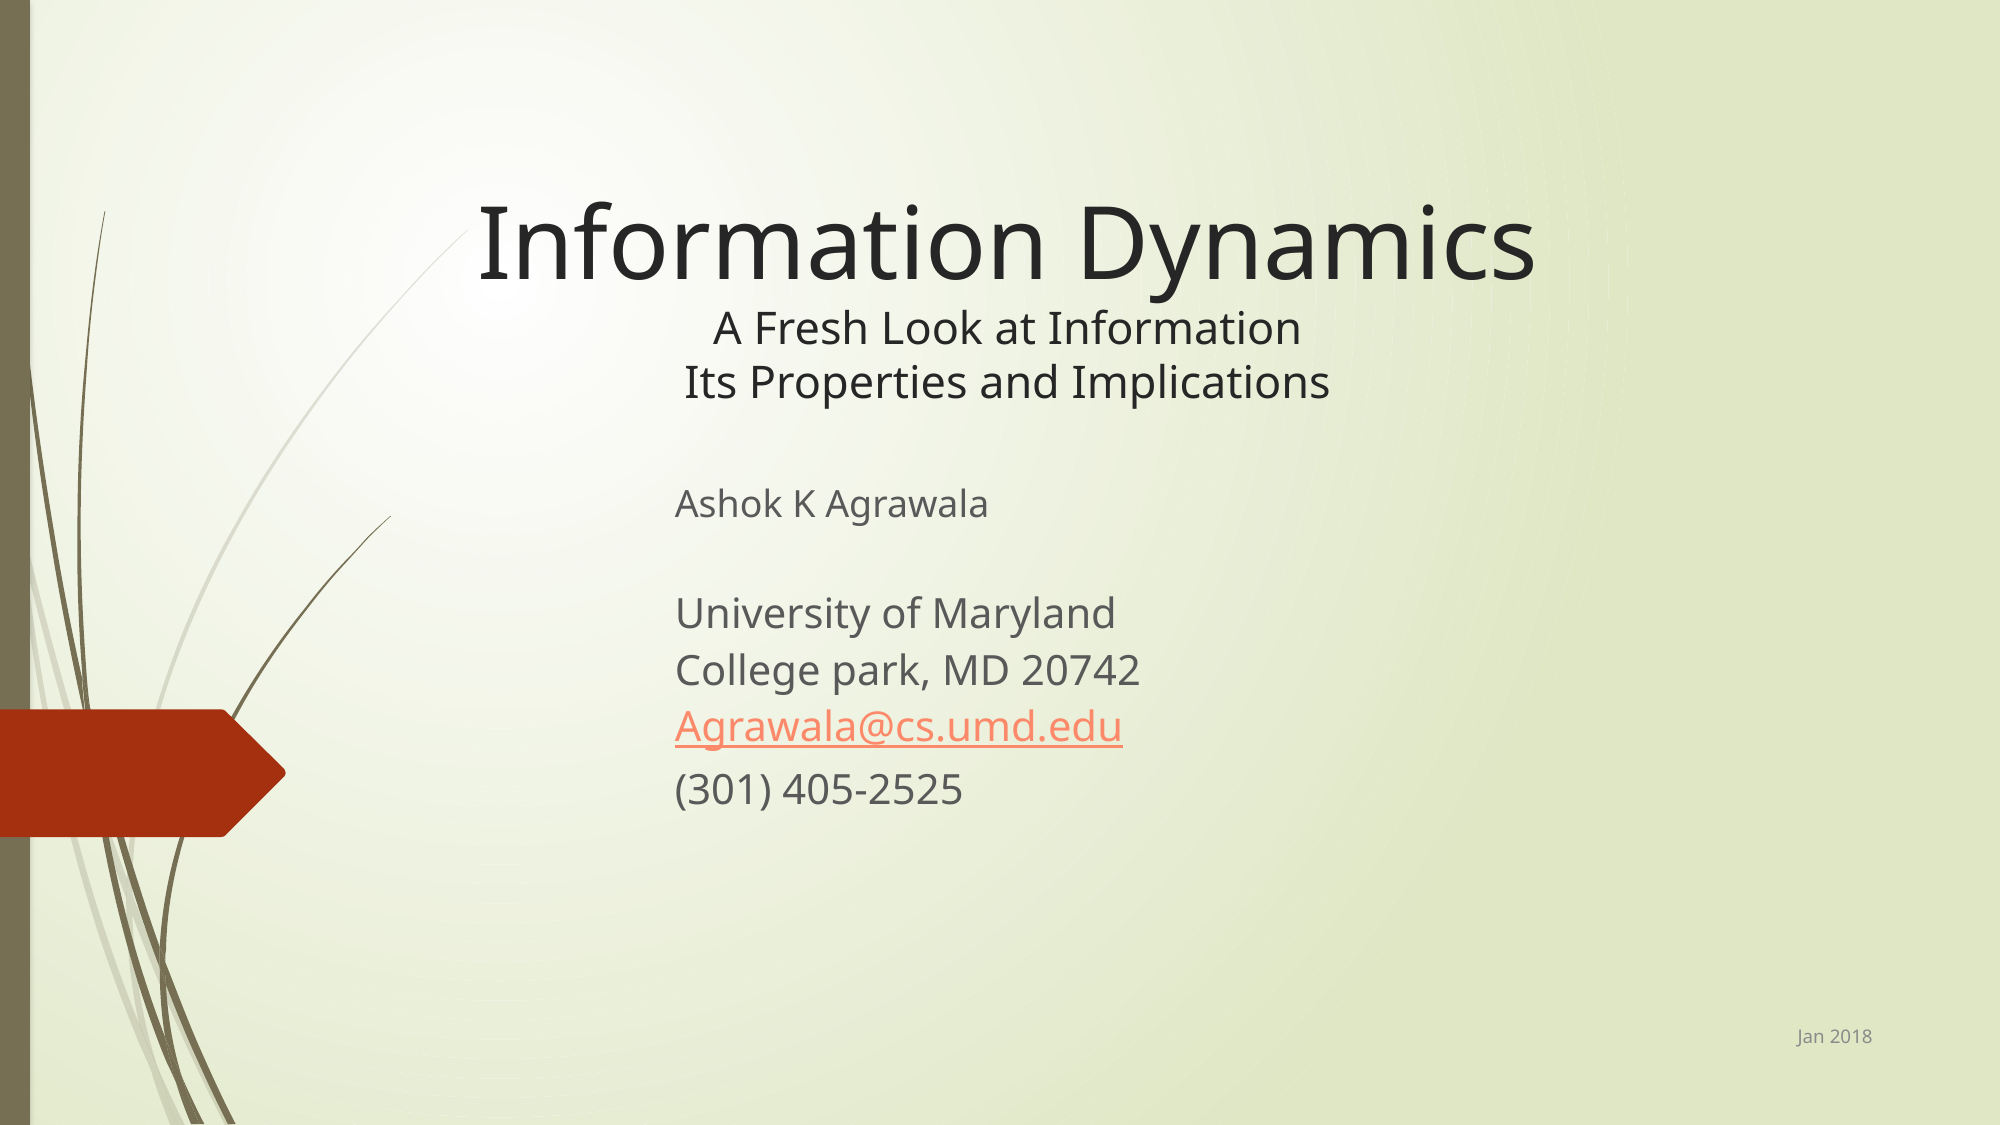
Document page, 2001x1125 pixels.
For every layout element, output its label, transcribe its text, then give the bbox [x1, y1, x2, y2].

subtitle Ashok K Agrawala University of Maryland College park, MD 20742 Agrawala@cs.umd.edu (301) 405-2525 [659, 472, 1388, 984]
title Information Dynamics A Fresh Look at Information Its Properties and Implications [377, 170, 1638, 415]
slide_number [1699, 1005, 1888, 1067]
